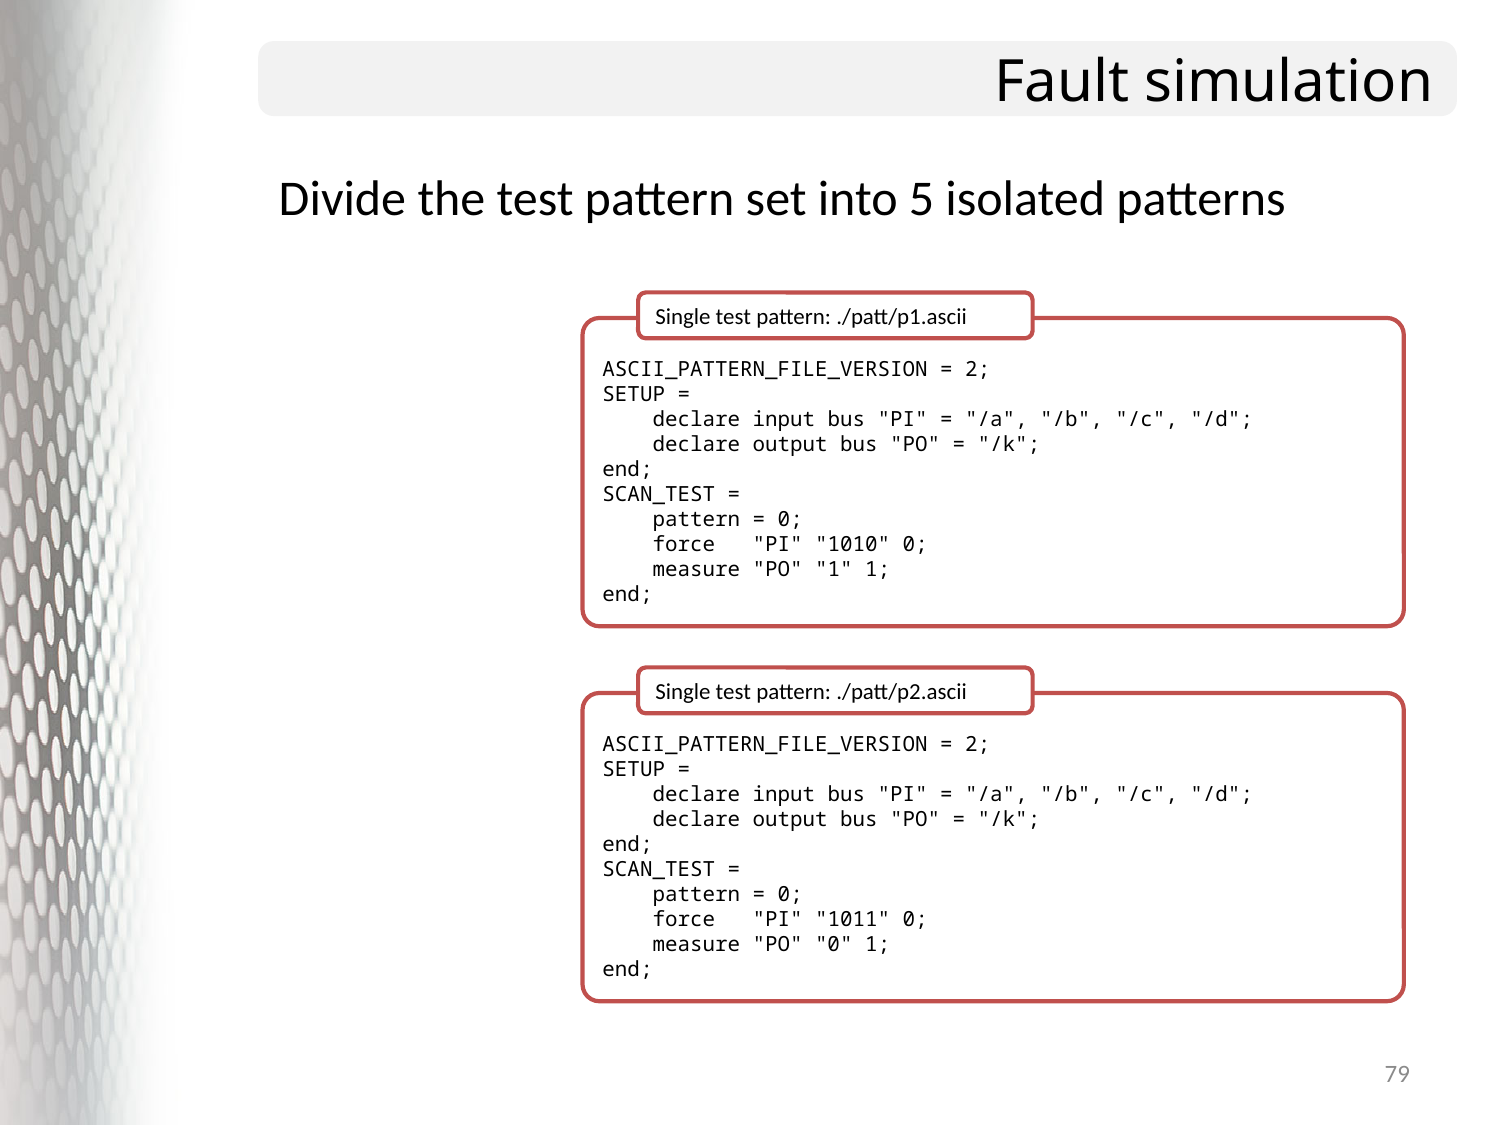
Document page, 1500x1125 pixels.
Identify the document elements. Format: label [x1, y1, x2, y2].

text_box [582, 667, 1405, 1002]
title [258, 40, 1449, 117]
text_box [263, 158, 1349, 234]
picture [0, 0, 200, 1125]
slide_number [1074, 1042, 1425, 1103]
text_box [582, 292, 1405, 627]
